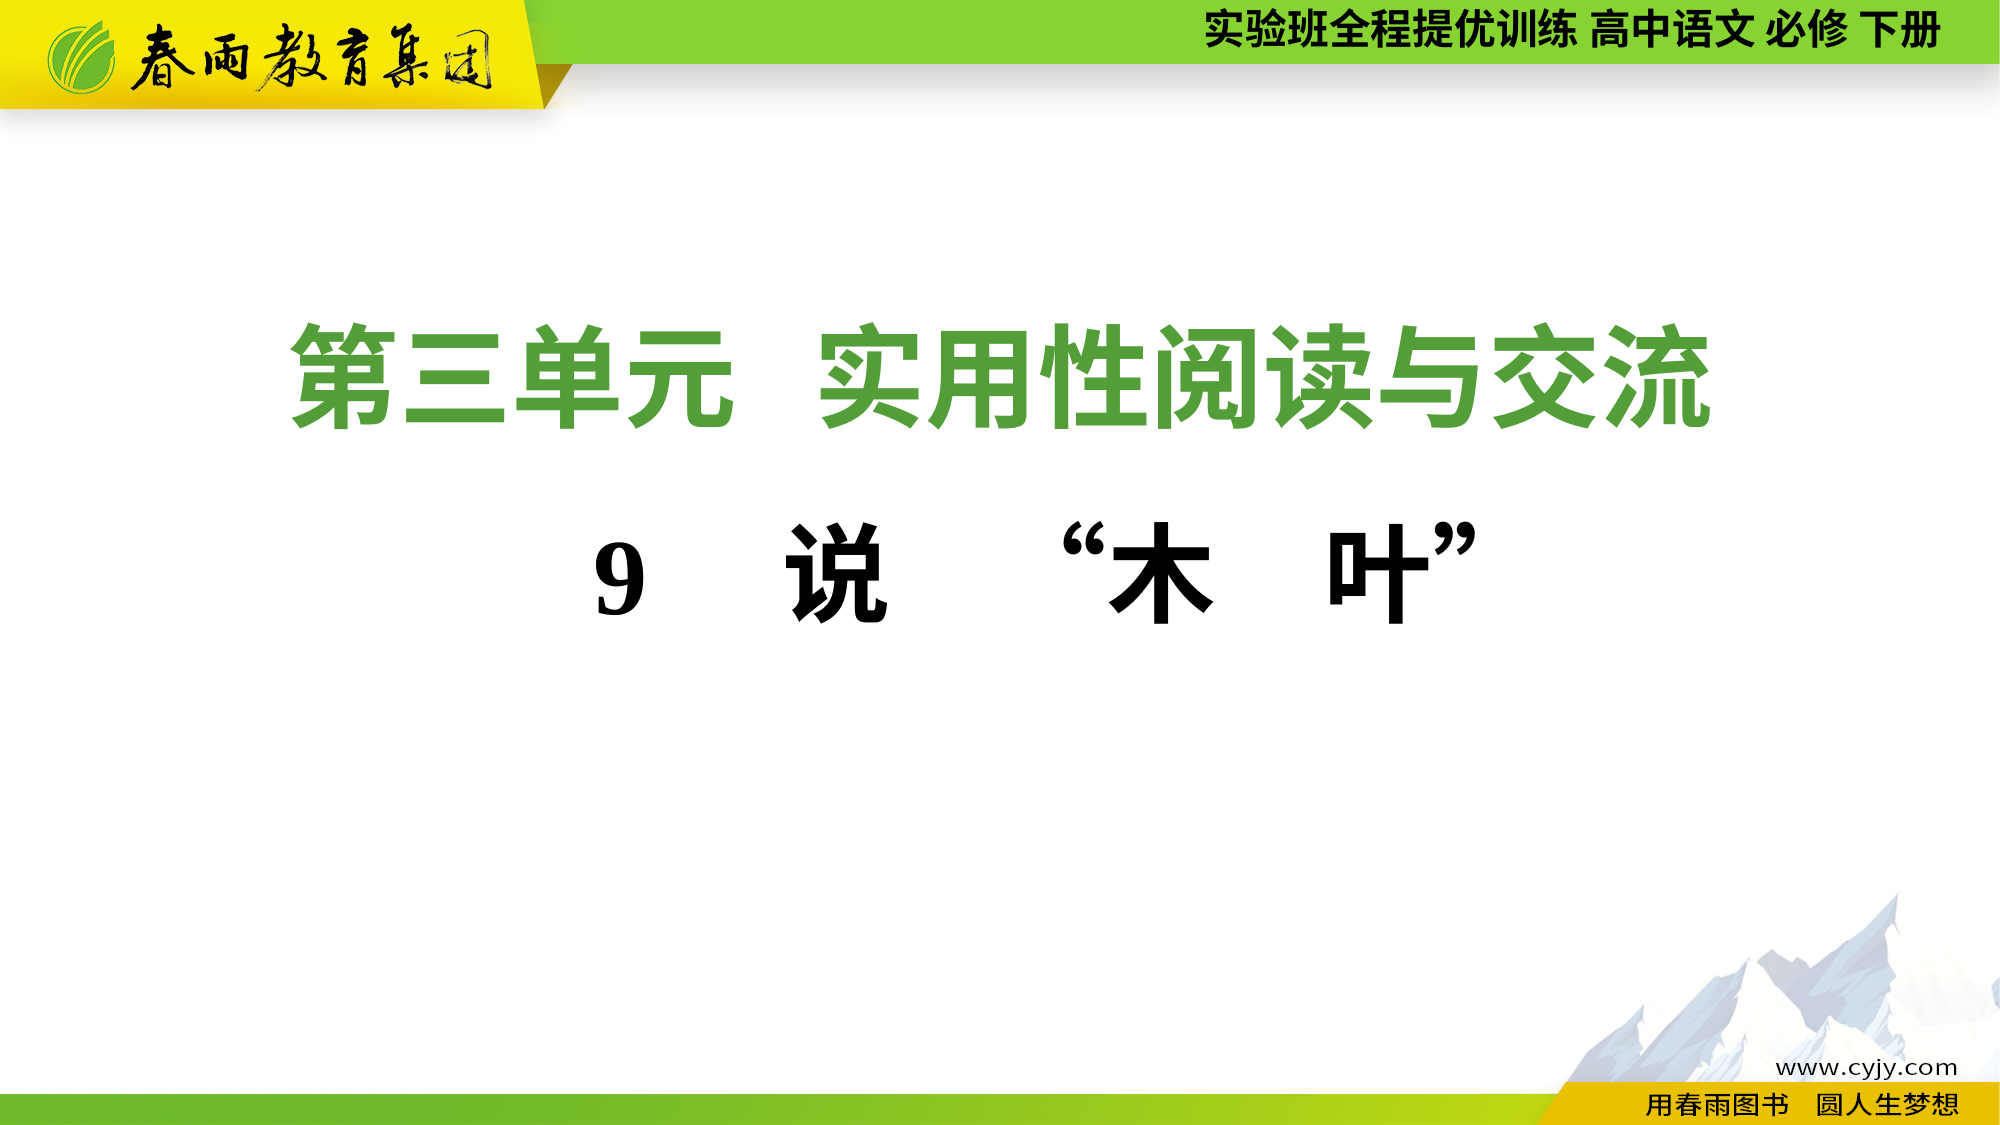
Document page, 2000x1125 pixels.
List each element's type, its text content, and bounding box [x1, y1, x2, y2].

picture [0, 0, 2000, 1125]
text_box 第三单元 实用性阅读与交流 9 说 “木 叶” [54, 231, 1946, 644]
